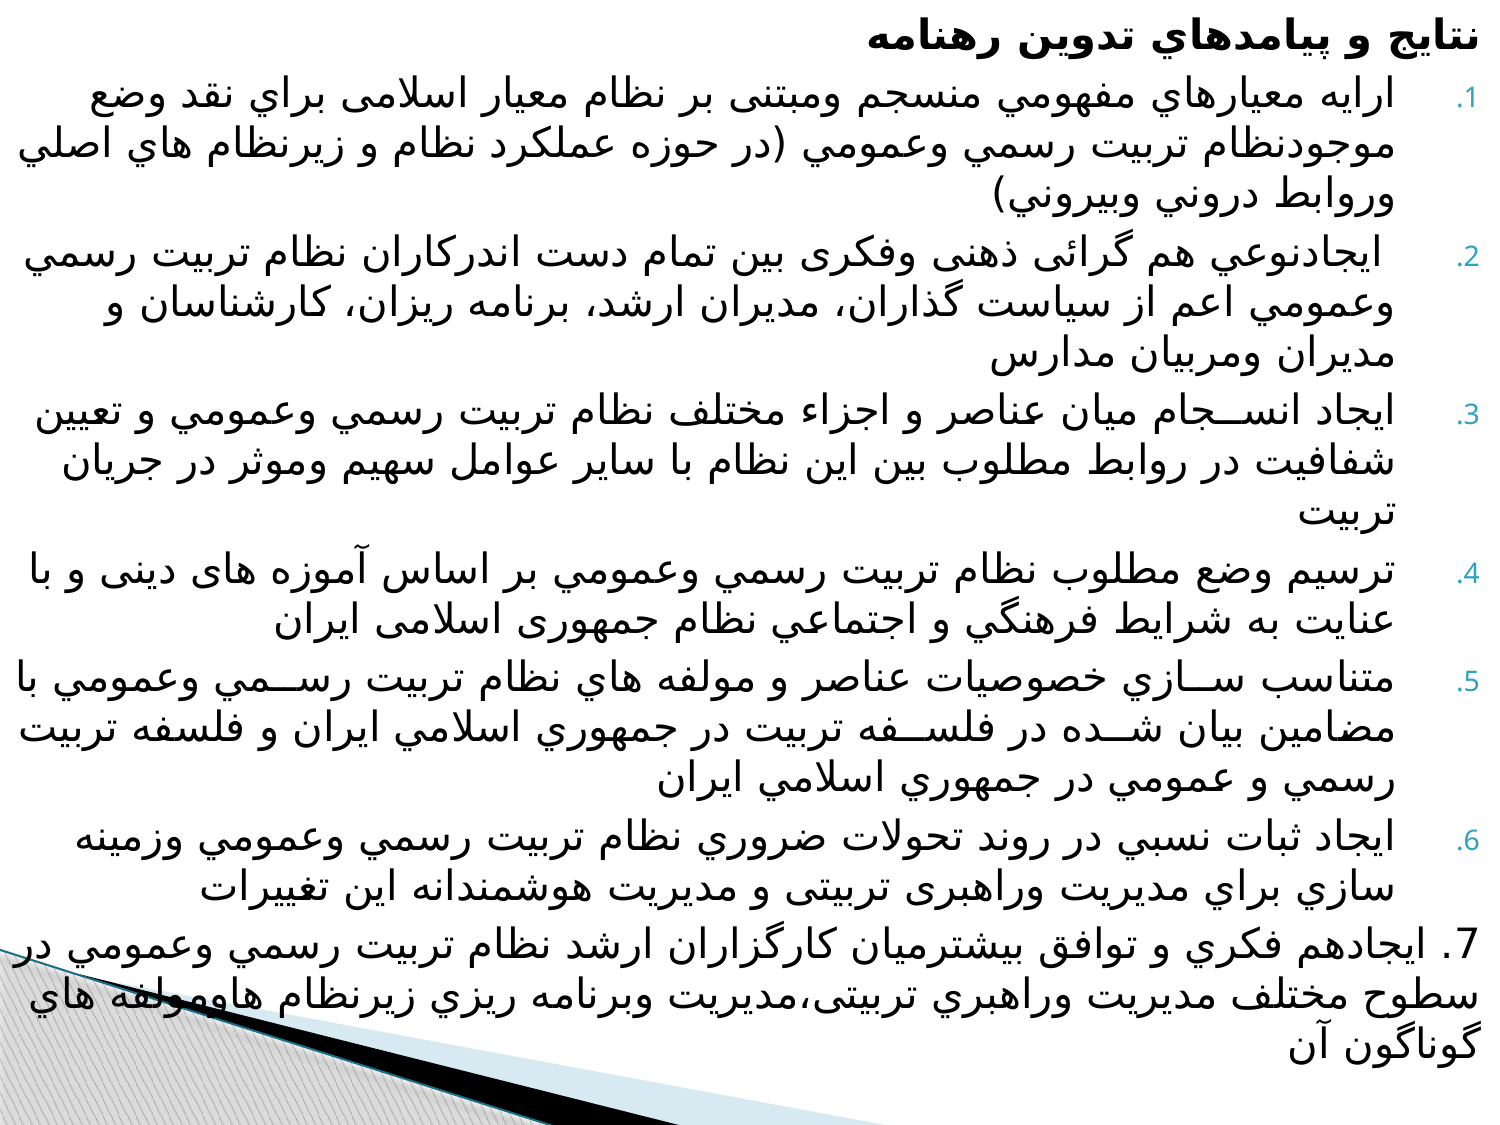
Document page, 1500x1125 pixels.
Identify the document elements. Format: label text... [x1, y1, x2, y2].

list نتايج و پيامدهاي تدوين رهنامه ارايه معيارهاي مفهومي منسجم ومبتنی بر نظام معيار اسلامی براي نقد وضع موجودنظام تربيت رسمي وعمومي (در حوزه عملكرد نظام و زيرنظام هاي اصلي وروابط دروني وبيروني) ايجادنوعي هم گرائی ذهنی وفکری بين تمام دست اندرکاران نظام تربيت رسمي وعمومي اعم از سياست گذاران، مديران ارشد، برنامه ريزان، كارشناسان و مديران ومربيان مدارس ايجاد انســجام ميان عناصر و اجزاء مختلف نظام تربيت رسمي وعمومي و تعيين شفافيت در روابط مطلوب بين اين نظام با ساير عوامل سهيم وموثر در جريان تربيت ترسيم وضع مطلوب نظام تربيت رسمي وعمومي بر اساس آموزه های دينی و با عنايت به شرايط فرهنگي و اجتماعي نظام جمهوری اسلامی ايران متناسب ســازي خصوصيات عناصر و مولفه هاي نظام تربيت رســمي وعمومي با مضامين بيان شــده در فلســفه تربيت در جمهوري اسلامي ايران و فلسفه تربيت رسمي و عمومي در جمهوري اسلامي ايران ايجاد ثبات نسبي در روند تحولات ضروري نظام تربيت رسمي وعمومي وزمينه سازي براي مديريت وراهبری تربيتی و مديريت هوشمندانه اين تغييرات 7. ايجادهم فكري و توافق بيشترميان كارگزاران ارشد نظام تربيت رسمي وعمومي در سطوح مختلف مديريت وراهبري تربيتی،مديريت وبرنامه ريزي زيرنظام هاومولفه هاي گوناگون آن [0, 0, 1497, 1125]
